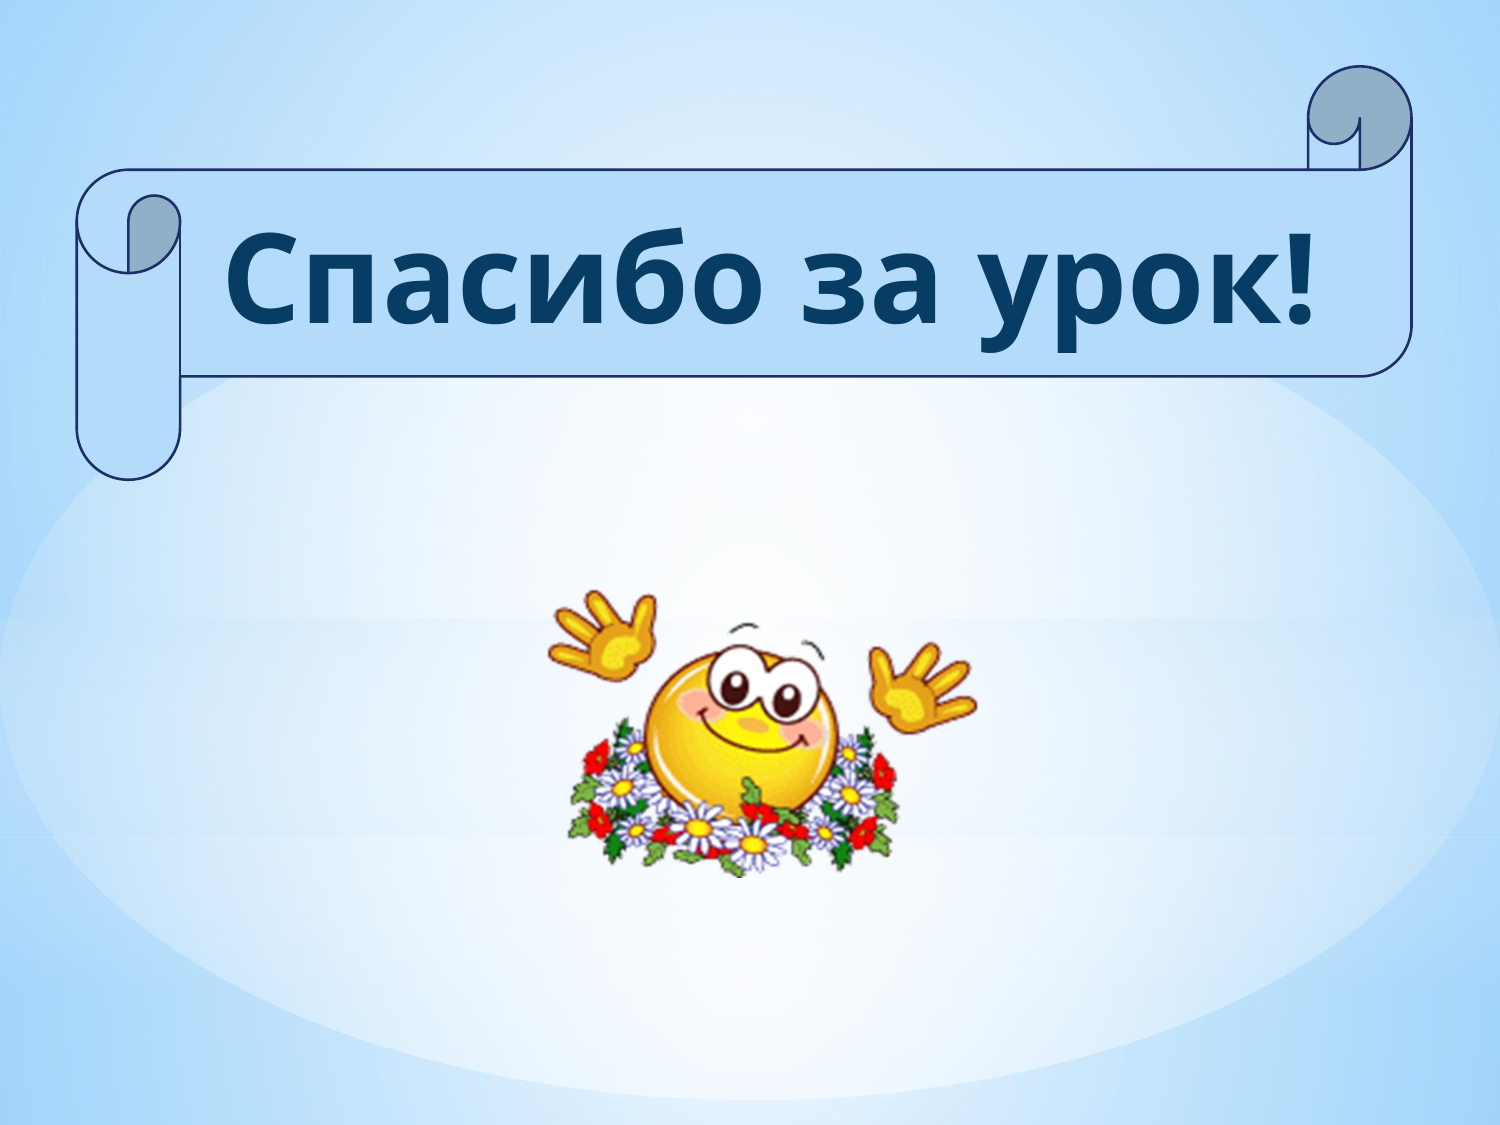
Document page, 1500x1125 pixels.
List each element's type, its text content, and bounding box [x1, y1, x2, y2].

text_box Спасибо за урок! [75, 65, 1413, 482]
picture [537, 574, 983, 878]
